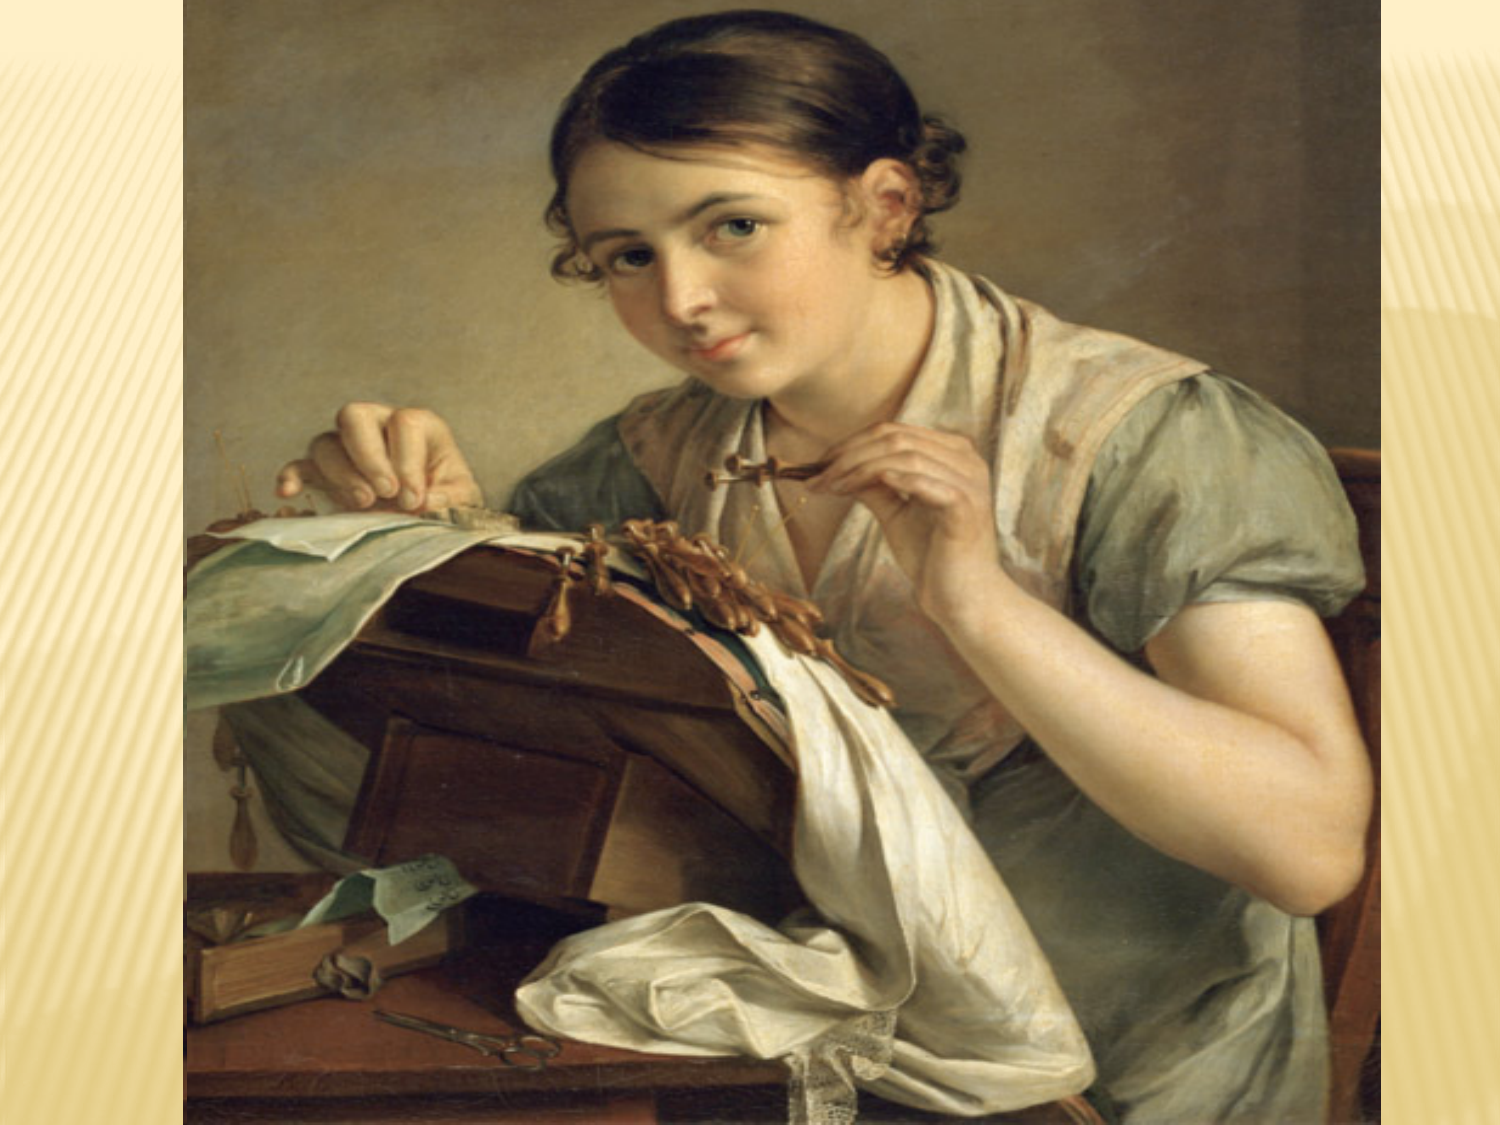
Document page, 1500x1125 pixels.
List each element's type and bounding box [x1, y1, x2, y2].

picture [187, 0, 1381, 1125]
